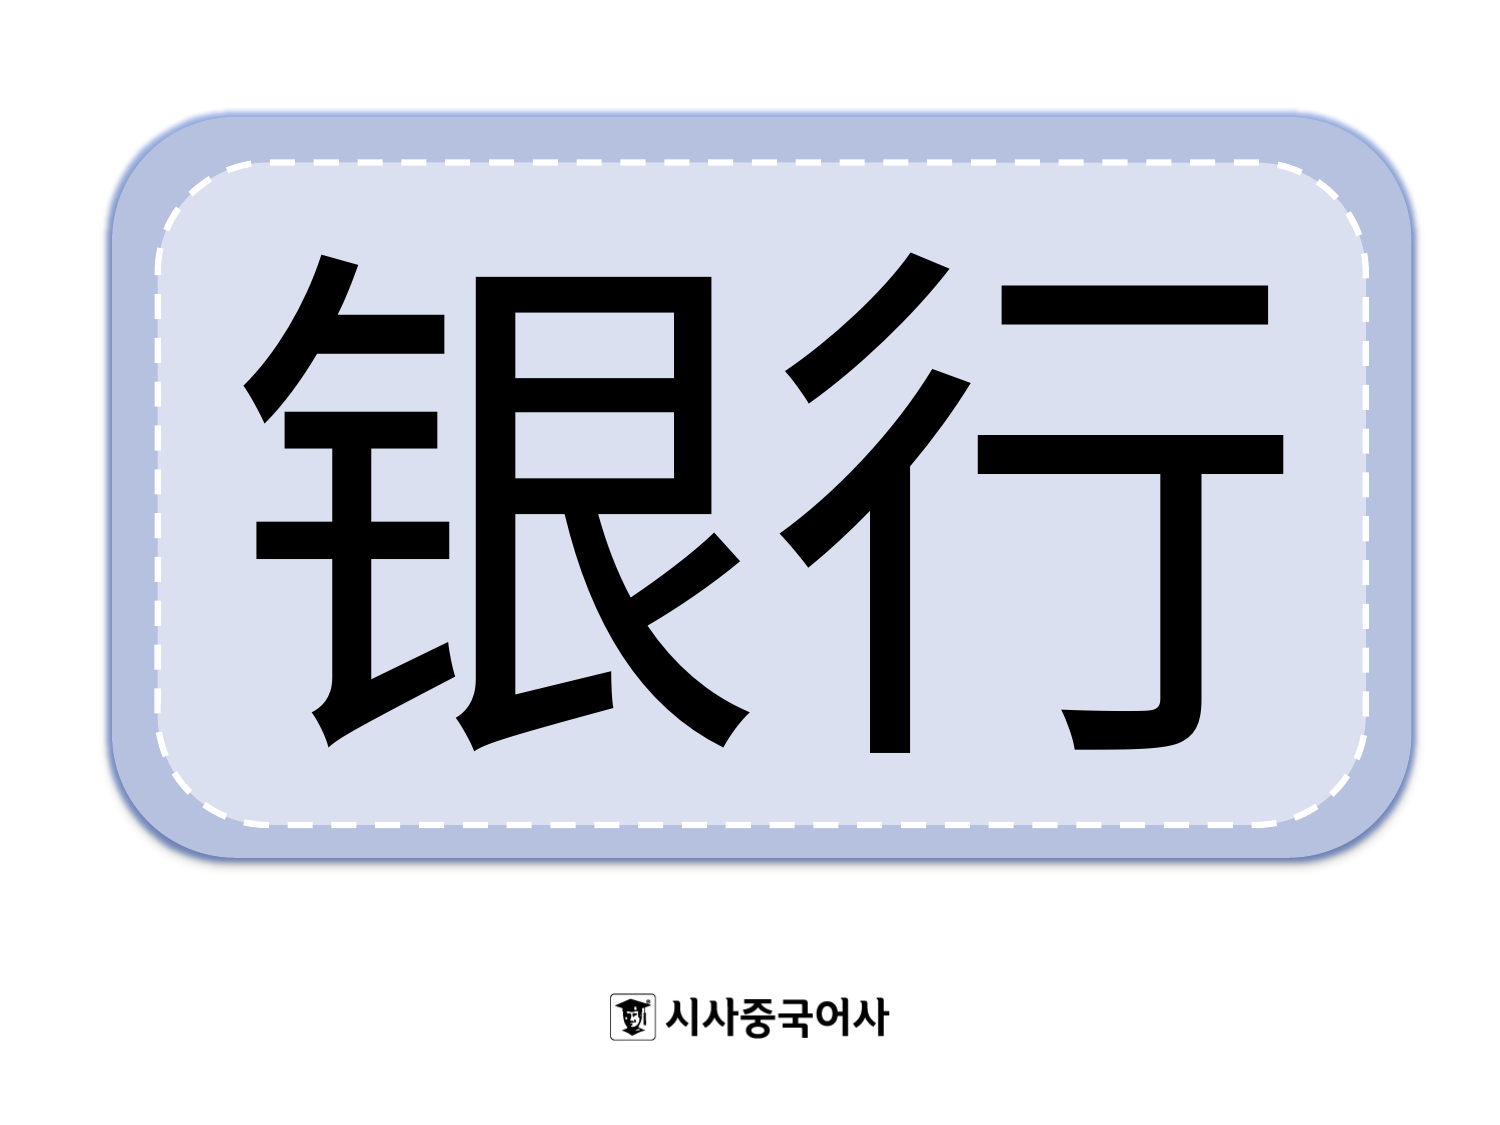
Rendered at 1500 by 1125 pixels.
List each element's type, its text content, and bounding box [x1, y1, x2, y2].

text_box 银行 [162, 160, 1371, 824]
picture [602, 987, 898, 1047]
